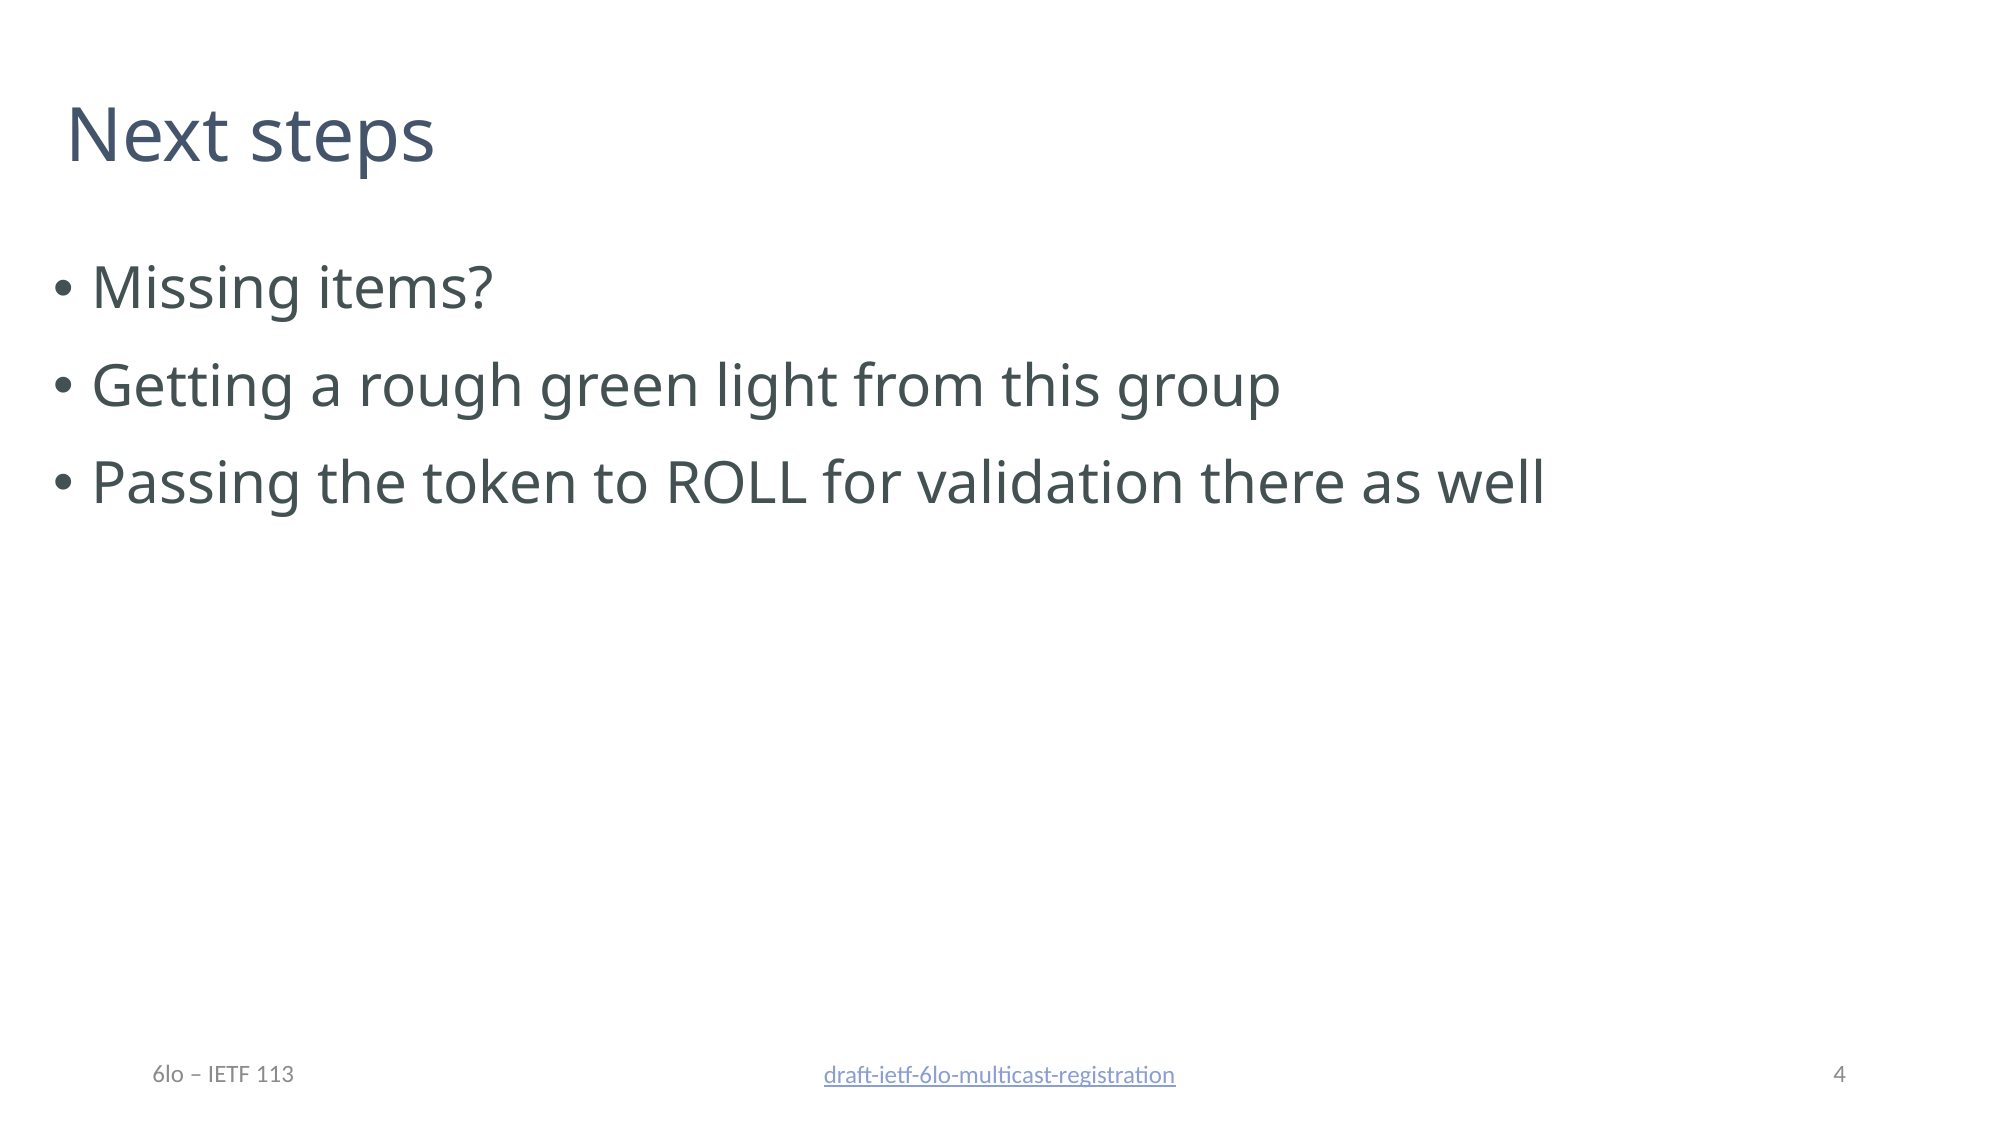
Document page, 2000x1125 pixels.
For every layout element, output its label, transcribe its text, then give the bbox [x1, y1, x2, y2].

list Missing items? Getting a rough green light from this group Passing the token to ROLL for validation there as well [38, 248, 1955, 1104]
title Next steps [50, 70, 1927, 209]
